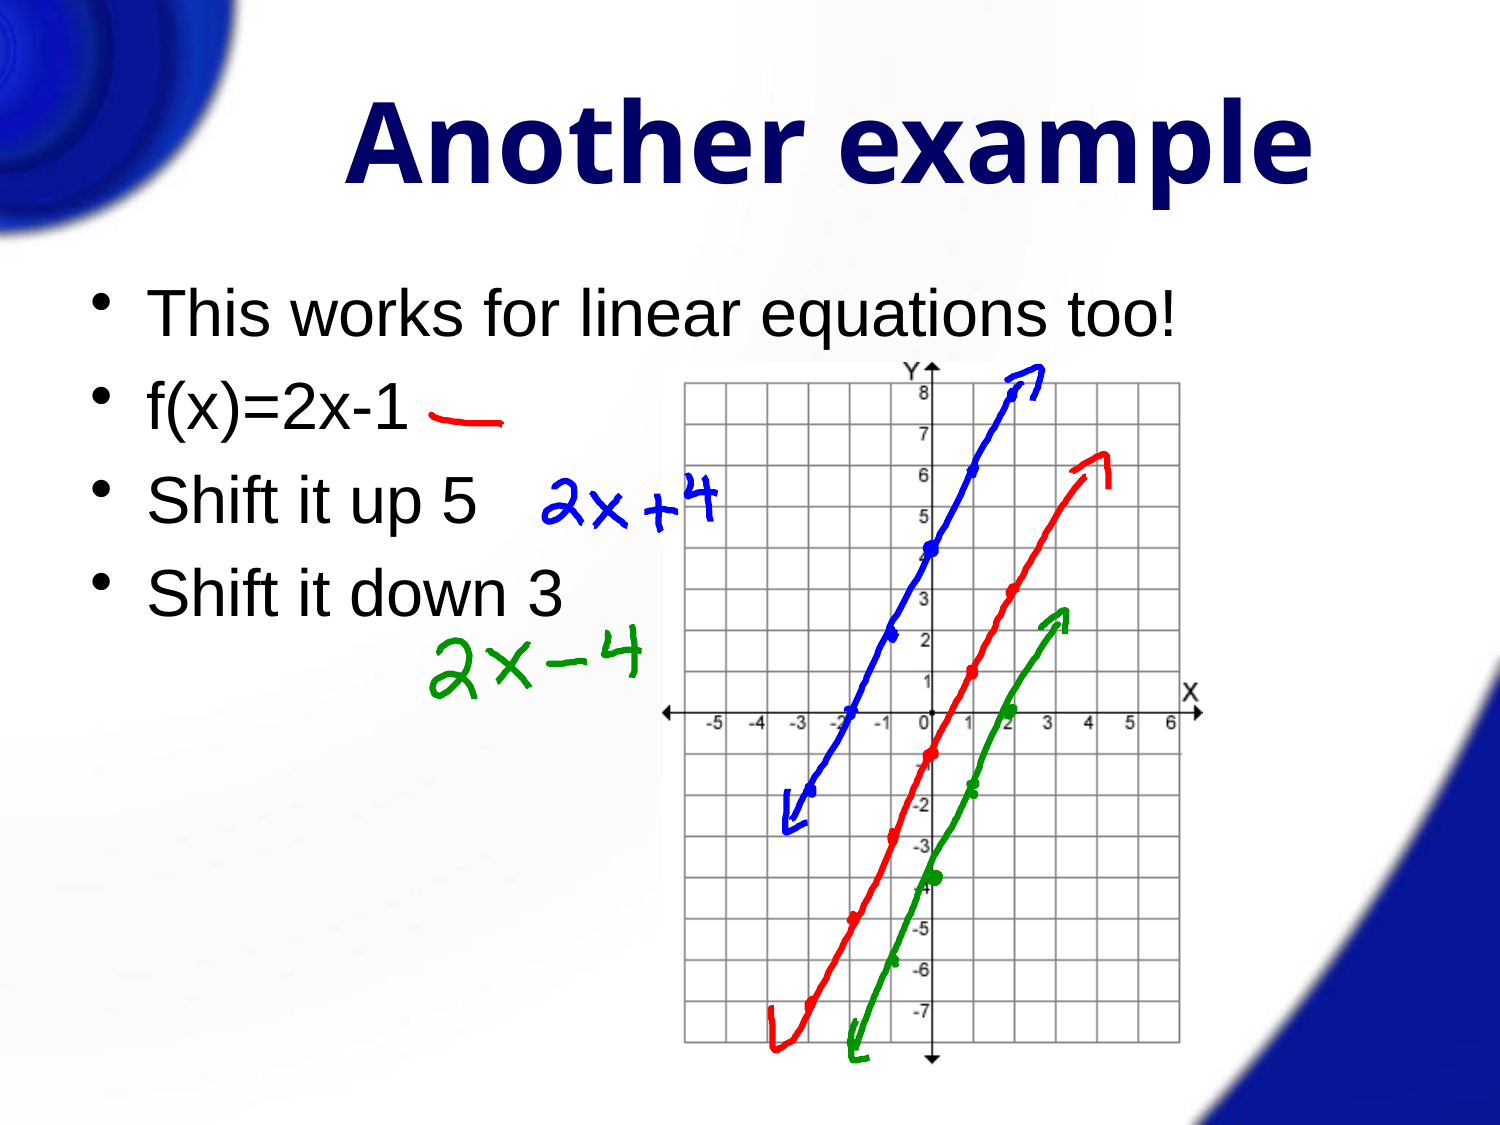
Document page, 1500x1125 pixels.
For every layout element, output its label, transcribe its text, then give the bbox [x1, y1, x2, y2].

text_box [644, 508, 657, 513]
text_box [548, 660, 587, 665]
text_box [608, 510, 628, 527]
text_box [430, 414, 503, 426]
text_box [496, 643, 530, 683]
text_box [487, 650, 510, 669]
list This works for linear equations too! f(x)=2x-1 Shift it up 5 Shift it down 3 [74, 262, 1426, 1006]
text_box [543, 480, 583, 524]
text_box [631, 626, 636, 678]
text_box [591, 492, 608, 511]
picture [0, 0, 1500, 1125]
title Another example [162, 44, 1500, 233]
text_box [602, 632, 633, 657]
text_box [509, 667, 530, 688]
text_box [431, 639, 476, 699]
text_box [593, 494, 622, 527]
